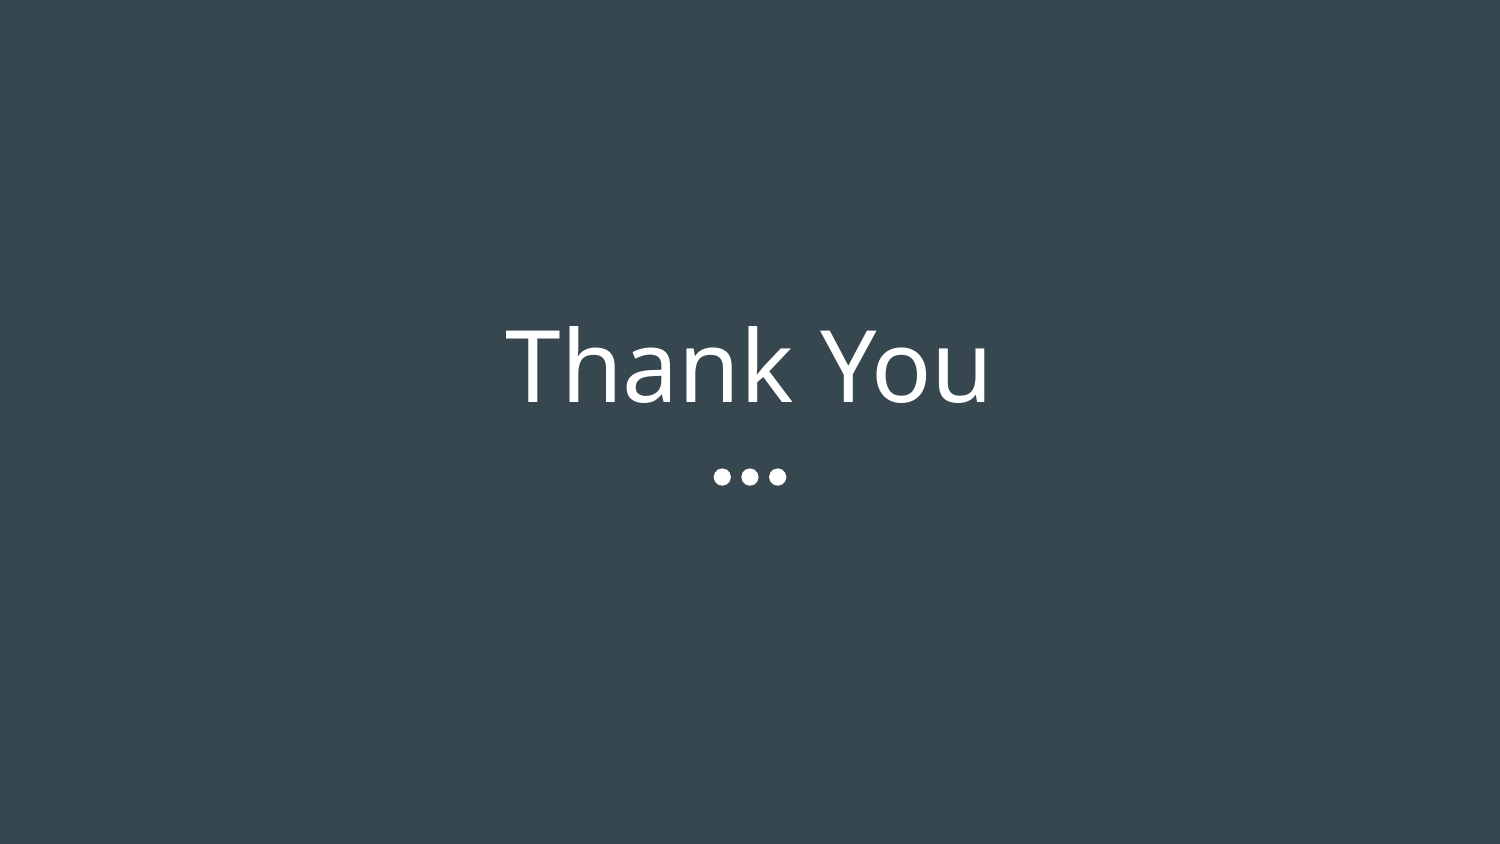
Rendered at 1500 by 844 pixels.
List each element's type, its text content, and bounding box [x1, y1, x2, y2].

title Thank You [110, 162, 1390, 447]
